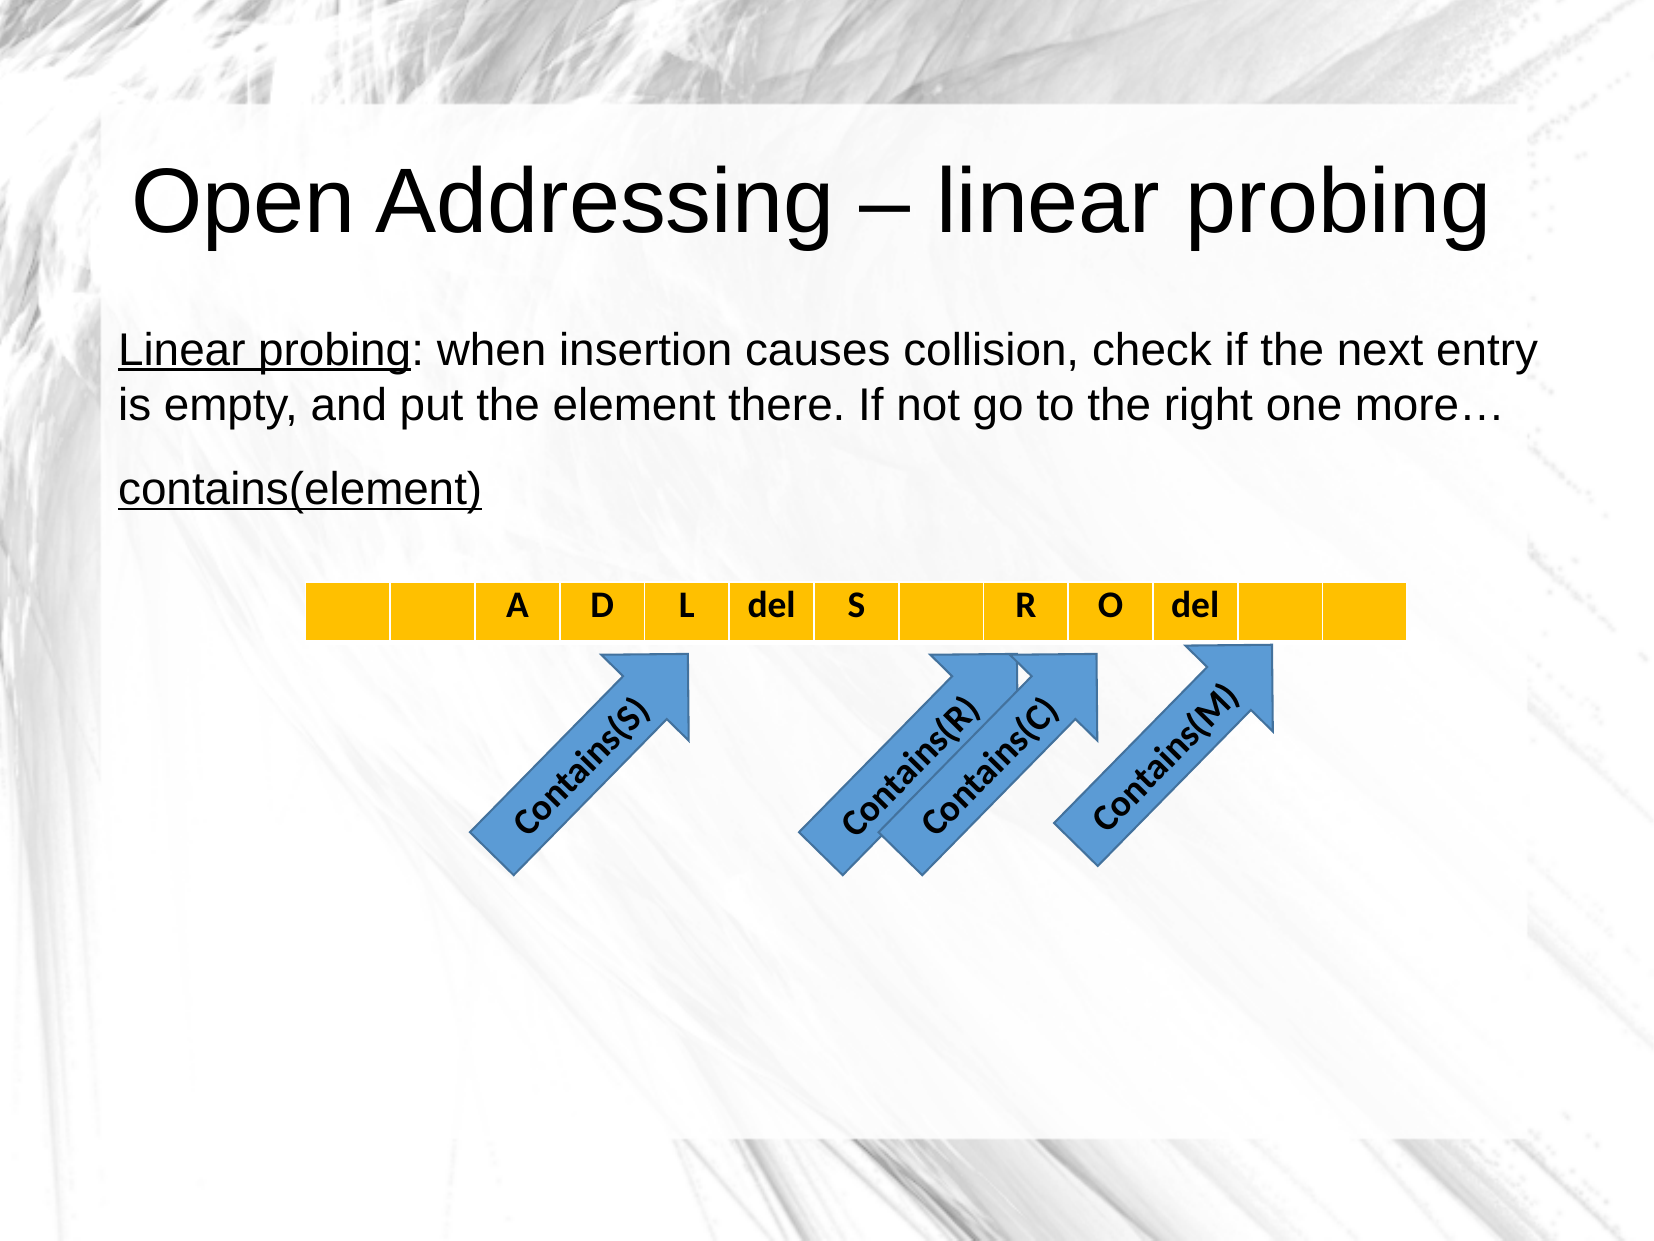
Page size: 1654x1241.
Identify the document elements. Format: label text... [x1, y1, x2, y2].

table_header R [984, 583, 1067, 640]
table_header [1239, 583, 1322, 640]
table_header D [561, 583, 644, 640]
table_header [900, 583, 983, 640]
text_box Contains(M) [1052, 643, 1274, 868]
table_header L [645, 583, 728, 640]
table_header A [476, 583, 559, 640]
table_header [1323, 583, 1406, 640]
table_header del [1154, 583, 1237, 640]
list Linear probing: when insertion causes collision, check if the next entry is empty, and put the element there. If not go to the right one more… contains(element) [118, 319, 1571, 1102]
table_header del [730, 583, 813, 640]
table_header [391, 583, 474, 640]
text_box Contains(R) [797, 652, 1019, 877]
picture [0, 0, 1654, 1241]
text_box Contains(C) [877, 652, 1099, 877]
title Open Addressing – linear probing [118, 112, 1506, 281]
table_header S [815, 583, 898, 640]
table_header [306, 583, 389, 640]
text_box Contains(S) [468, 652, 690, 877]
table_header O [1069, 583, 1152, 640]
